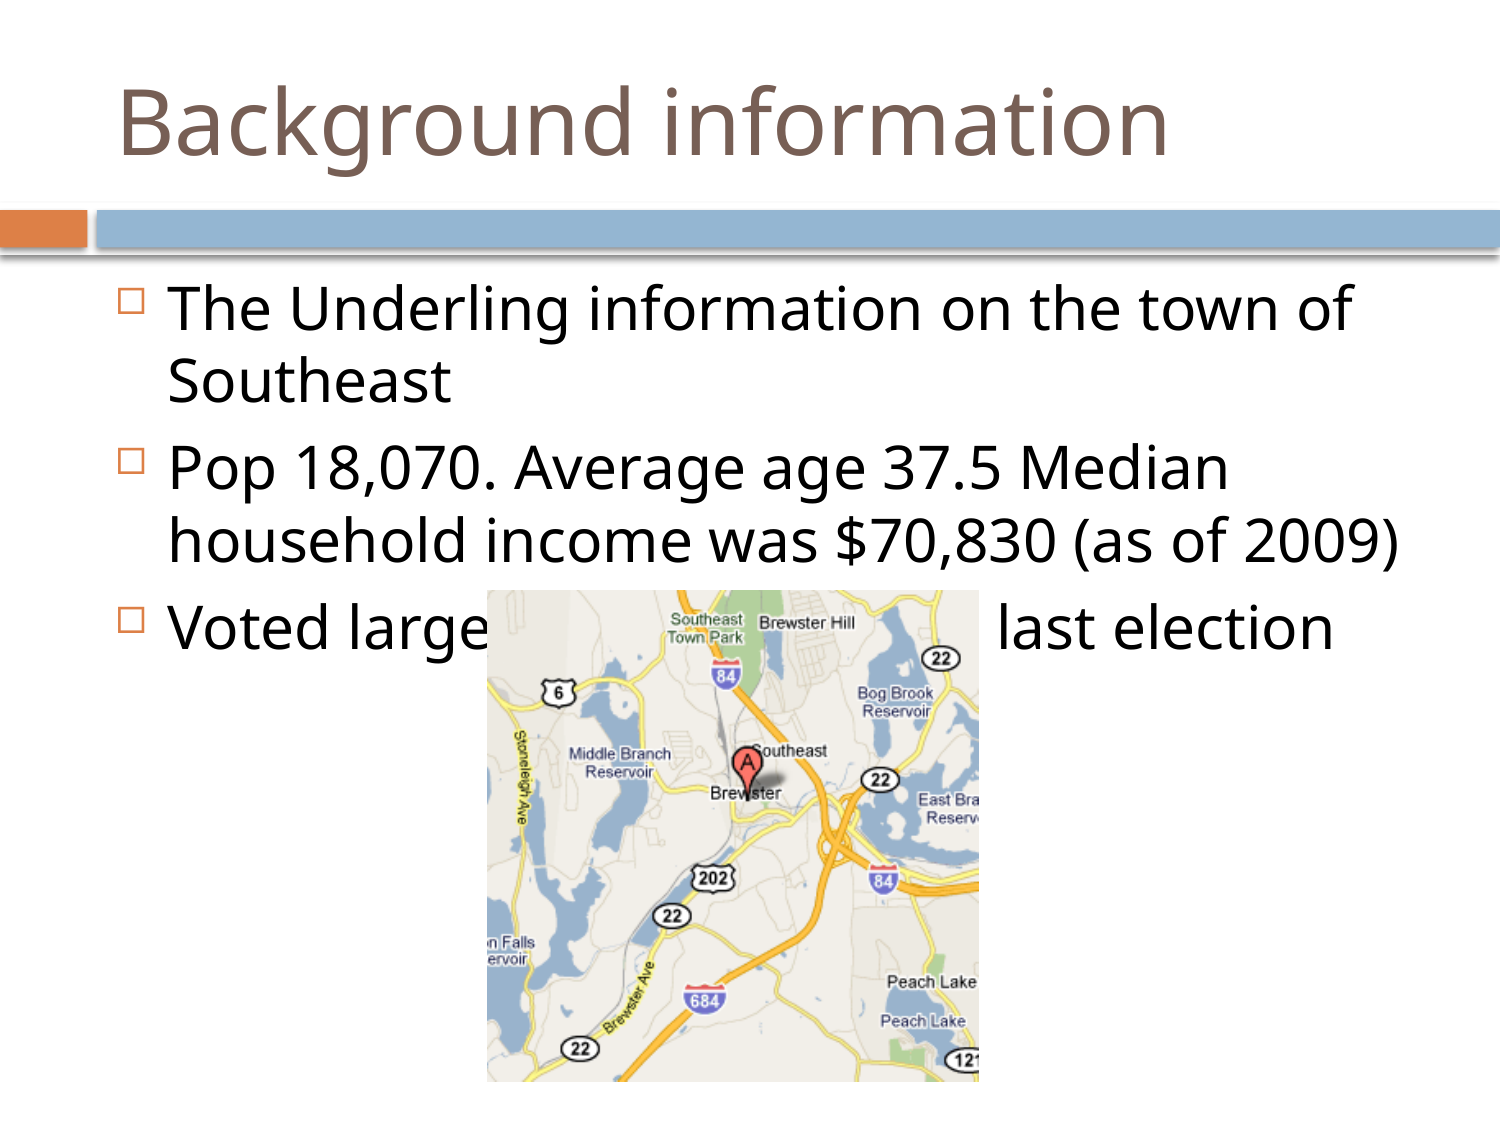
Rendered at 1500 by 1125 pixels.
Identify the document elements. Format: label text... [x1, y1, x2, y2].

title Background information [100, 37, 1438, 200]
picture [487, 590, 980, 1082]
list The Underling information on the town of Southeast Pop 18,070. Average age 37.5 Median household income was $70,830 (as of 2009) Voted largely conservative in last election [100, 262, 1438, 1000]
